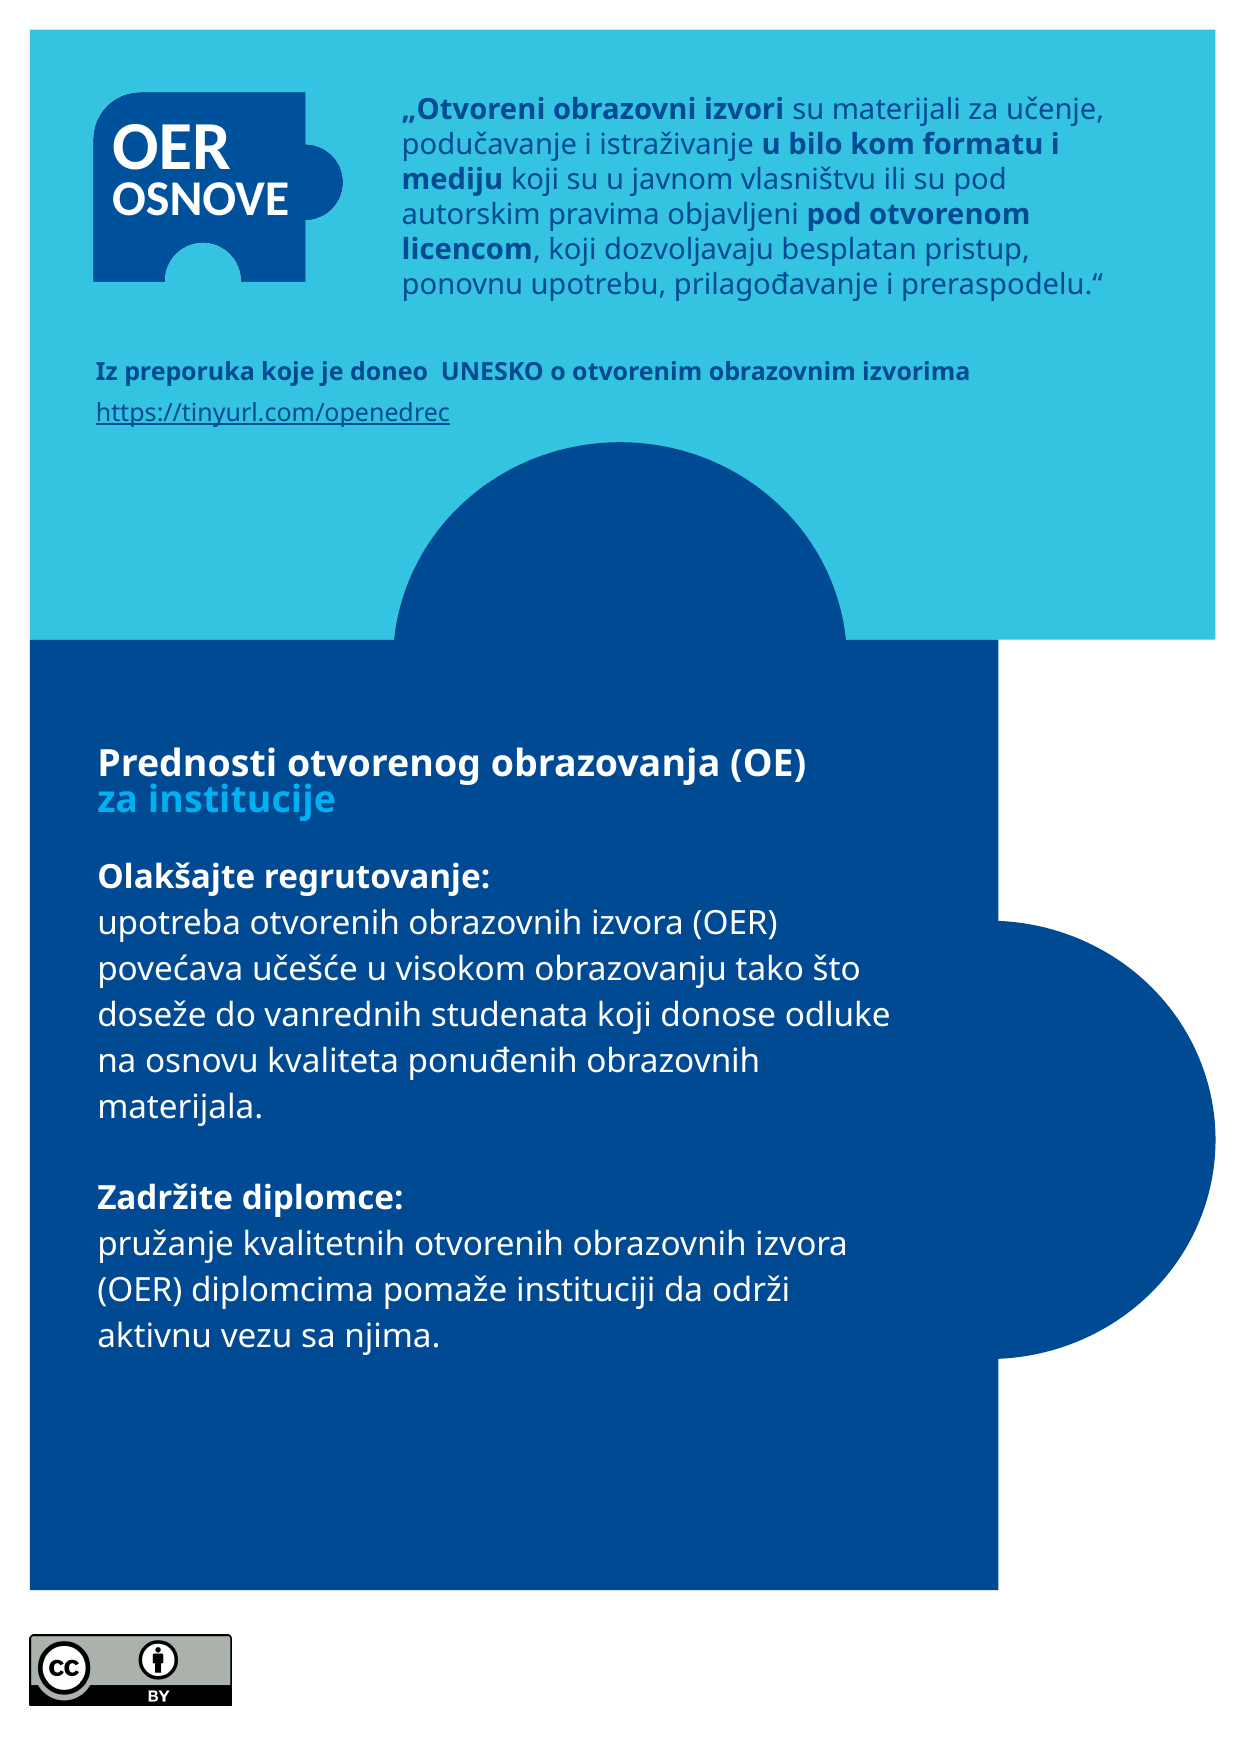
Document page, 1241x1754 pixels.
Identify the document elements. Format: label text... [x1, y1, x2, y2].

text_box [29, 639, 999, 1591]
text_box Prednosti otvorenog obrazovanja (OE) za institucije Olakšajte regrutovanje: upotreba otvorenih obrazovnih izvora (OER) povećava učešće u visokom obrazovanju tako što doseže do vanrednih studenata koji donose odluke na osnovu kvaliteta ponuđenih obrazovnih materijala. Zadržite diplomce: pružanje kvalitetnih otvorenih obrazovnih izvora (OER) diplomcima pomaže instituciji da održi aktivnu vezu sa njima. [82, 732, 923, 1497]
text_box [29, 29, 1216, 640]
text_box „Otvoreni obrazovni izvori su materijali za učenje, podučavanje i istraživanje u bilo kom formatu i mediju koji su u javnom vlasništvu ili su pod autorskim pravima objavljeni pod otvorenom licencom, koji dozvoljavaju besplatan pristup, ponovnu upotrebu, prilagođavanje i preraspodelu.“ [386, 75, 1147, 316]
picture [29, 1634, 233, 1706]
picture [93, 92, 343, 282]
text_box Iz preporuka koje je doneo UNESKO o otvorenim obrazovnim izvorima https://tinyurl.com/openedrec [80, 352, 1241, 440]
text_box [923, 920, 1216, 1360]
text_box [393, 442, 848, 732]
